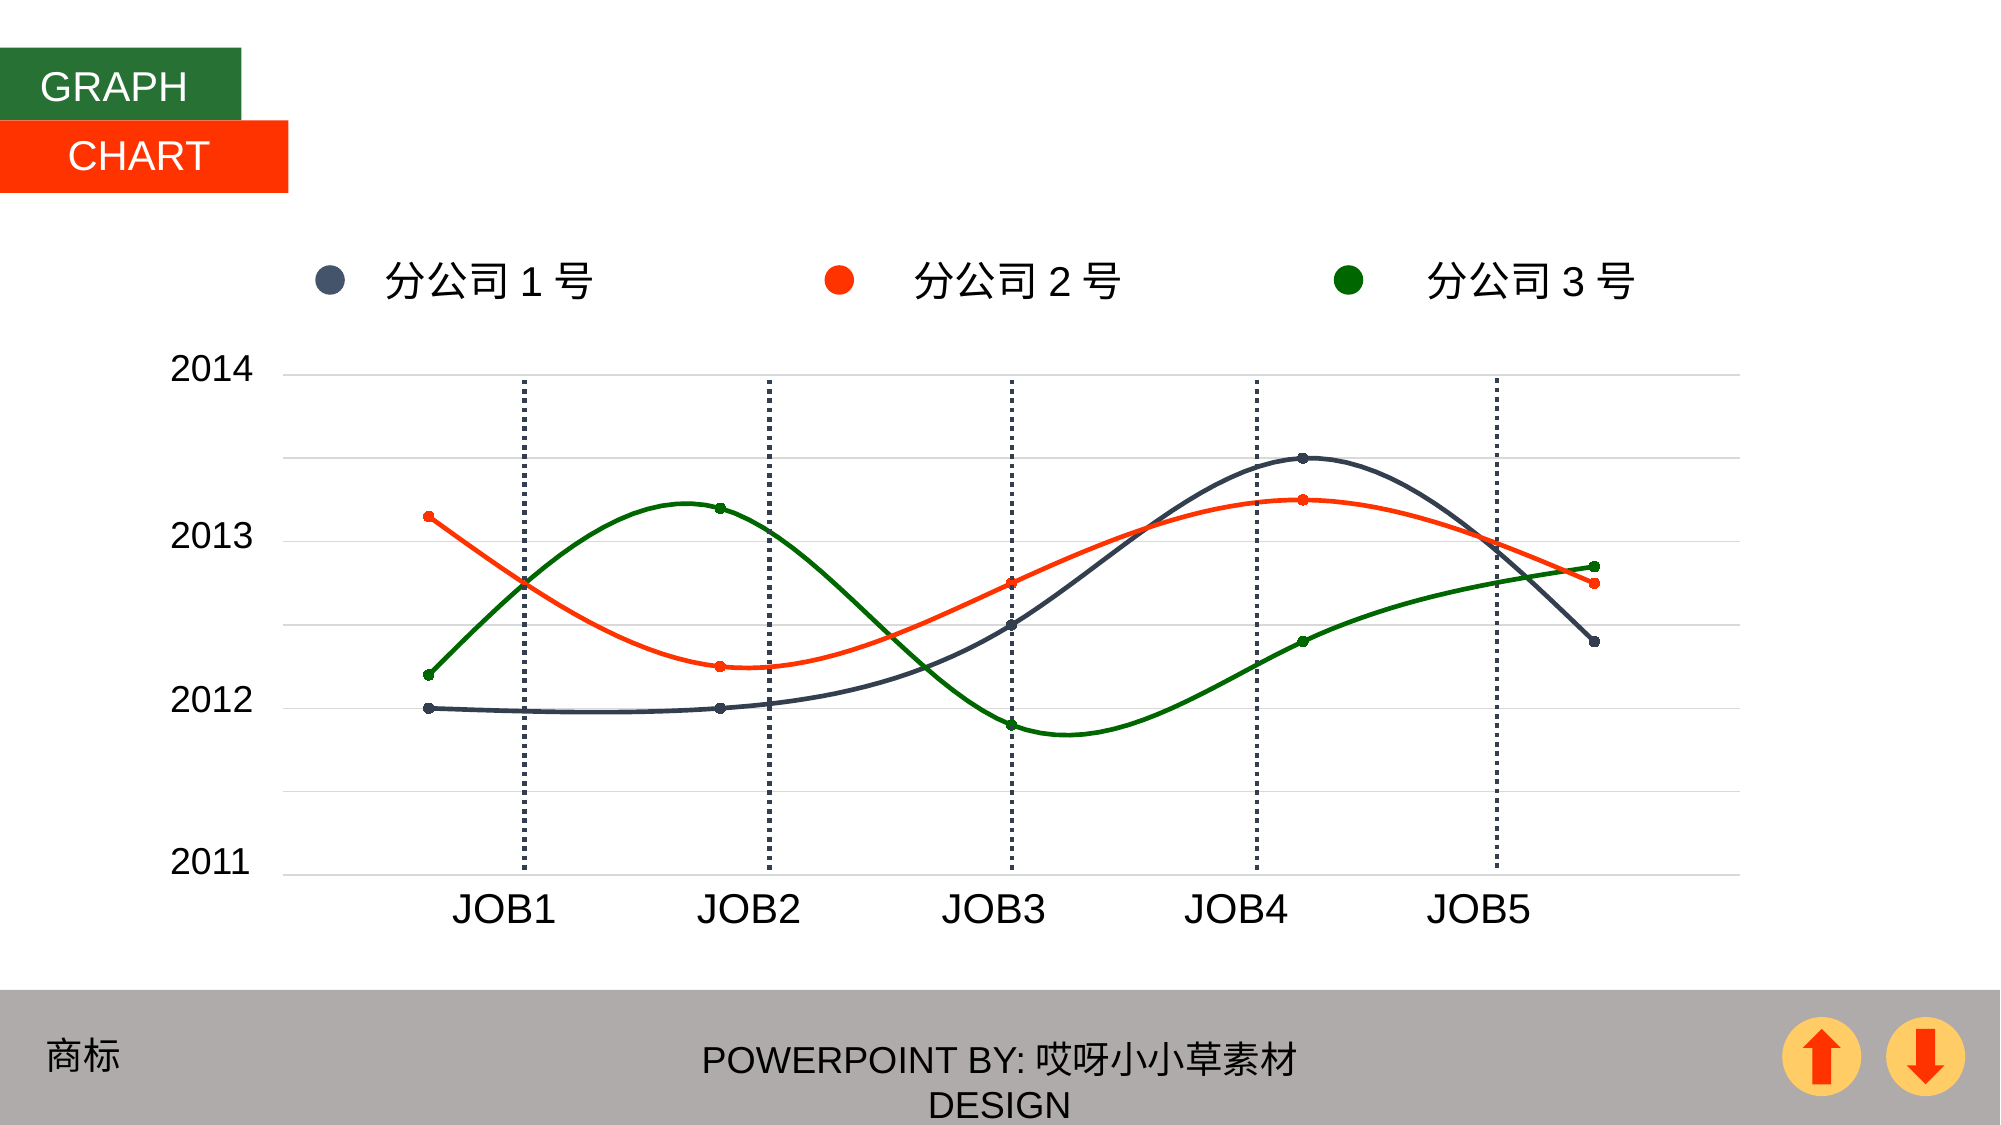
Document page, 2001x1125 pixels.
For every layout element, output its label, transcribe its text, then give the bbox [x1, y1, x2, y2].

text_box CHART [52, 120, 245, 186]
text_box 分公司1号 [370, 247, 696, 312]
text_box 分公司3号 [1411, 247, 1738, 312]
text_box 分公司2号 [898, 247, 1224, 312]
text_box 2011 [155, 829, 258, 890]
text_box GRAPH [25, 52, 230, 118]
text_box JOB1 [437, 891, 613, 940]
text_box JOB4 [1169, 891, 1345, 940]
text_box [314, 264, 346, 296]
text_box [823, 264, 856, 296]
text_box 2013 [155, 503, 258, 564]
text_box JOB2 [682, 891, 858, 940]
text_box 2014 [155, 336, 288, 397]
chart [258, 359, 1746, 891]
text_box JOB5 [1411, 891, 1587, 940]
text_box 2012 [155, 667, 258, 728]
text_box JOB3 [926, 891, 1102, 940]
text_box [1332, 264, 1365, 296]
